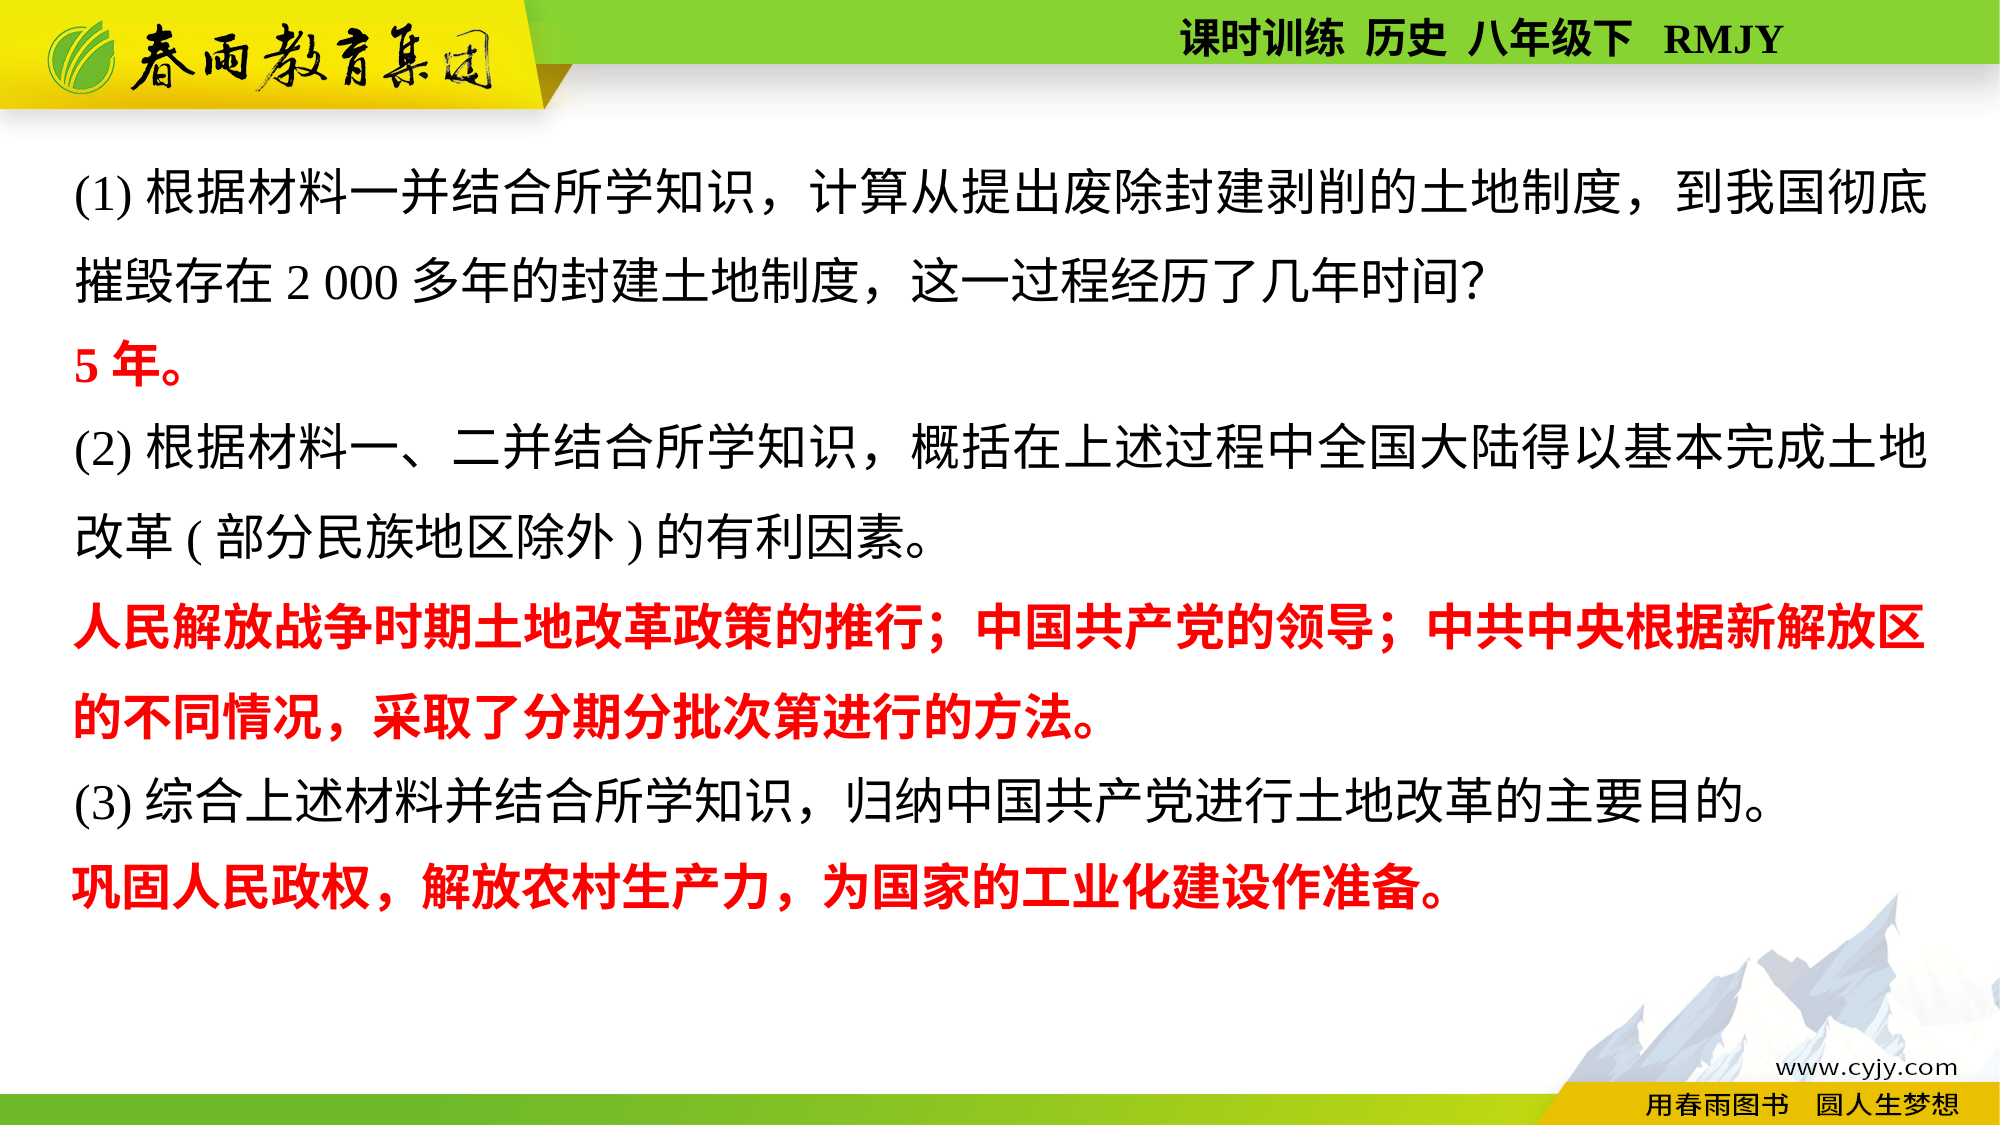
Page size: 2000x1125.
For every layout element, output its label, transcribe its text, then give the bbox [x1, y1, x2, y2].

list (1)根据材料一并结合所学知识，计算从提出废除封建剥削的土地制度，到我国彻底摧毁存在2 000多年的封建土地制度，这一过程经历了几年时间？ [59, 122, 1944, 295]
text_box 5年。 [59, 295, 1944, 377]
text_box (2)根据材料一、二并结合所学知识，概括在上述过程中全国大陆得以基本完成土地改革(部分民族地区除外)的有利因素。 [59, 377, 1944, 573]
picture [0, 0, 2000, 1125]
text_box 巩固人民政权，解放农村生产力，为国家的工业化建设作准备。 [56, 817, 1941, 923]
text_box (3)综合上述材料并结合所学知识，归纳中国共产党进行土地改革的主要目的。 [59, 732, 1944, 838]
text_box 人民解放战争时期土地改革政策的推行；中国共产党的领导；中共中央根据新解放区的不同情况，采取了分期分批次第进行的方法。 [57, 558, 1942, 753]
